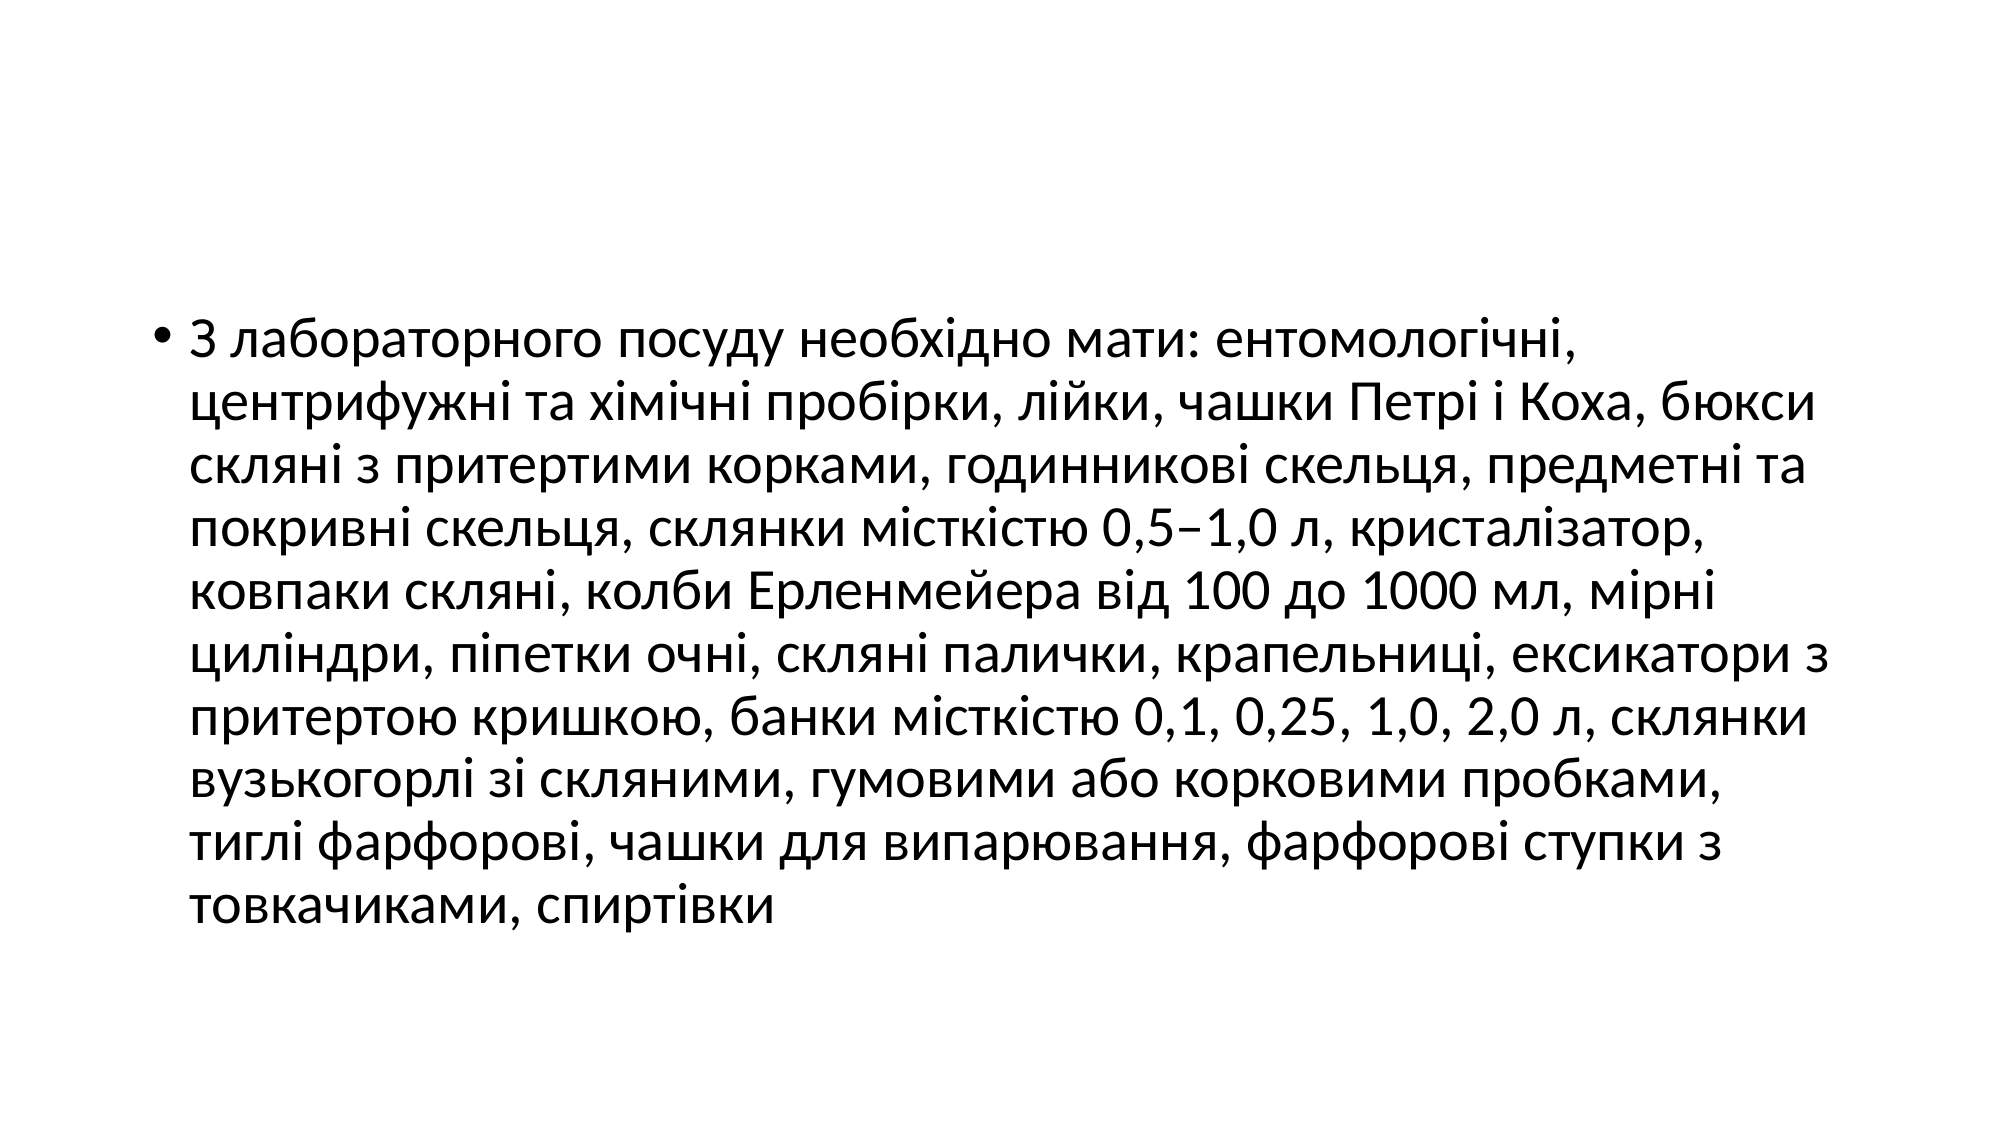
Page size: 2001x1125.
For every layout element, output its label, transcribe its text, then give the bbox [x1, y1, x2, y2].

list З лабораторного посуду необхідно мати: ентомологічні, центрифужні та хімічні пробірки, лійки, чашки Петрі і Коха, бюкси скляні з притертими корками, годинникові скельця, предметні та покривні скельця, склянки місткістю 0,5–1,0 л, кристалізатор, ковпаки скляні, колби Ерленмейера від 100 до 1000 мл, мірні циліндри, піпетки очні, скляні палички, крапельниці, ексикатори з притертою кришкою, банки місткістю 0,1, 0,25, 1,0, 2,0 л, склянки вузькогорлі зі скляними, гумовими або корковими пробками, тиглі фарфорові, чашки для випарювання, фарфорові ступки з товкачиками, спиртівки [137, 299, 1863, 1014]
